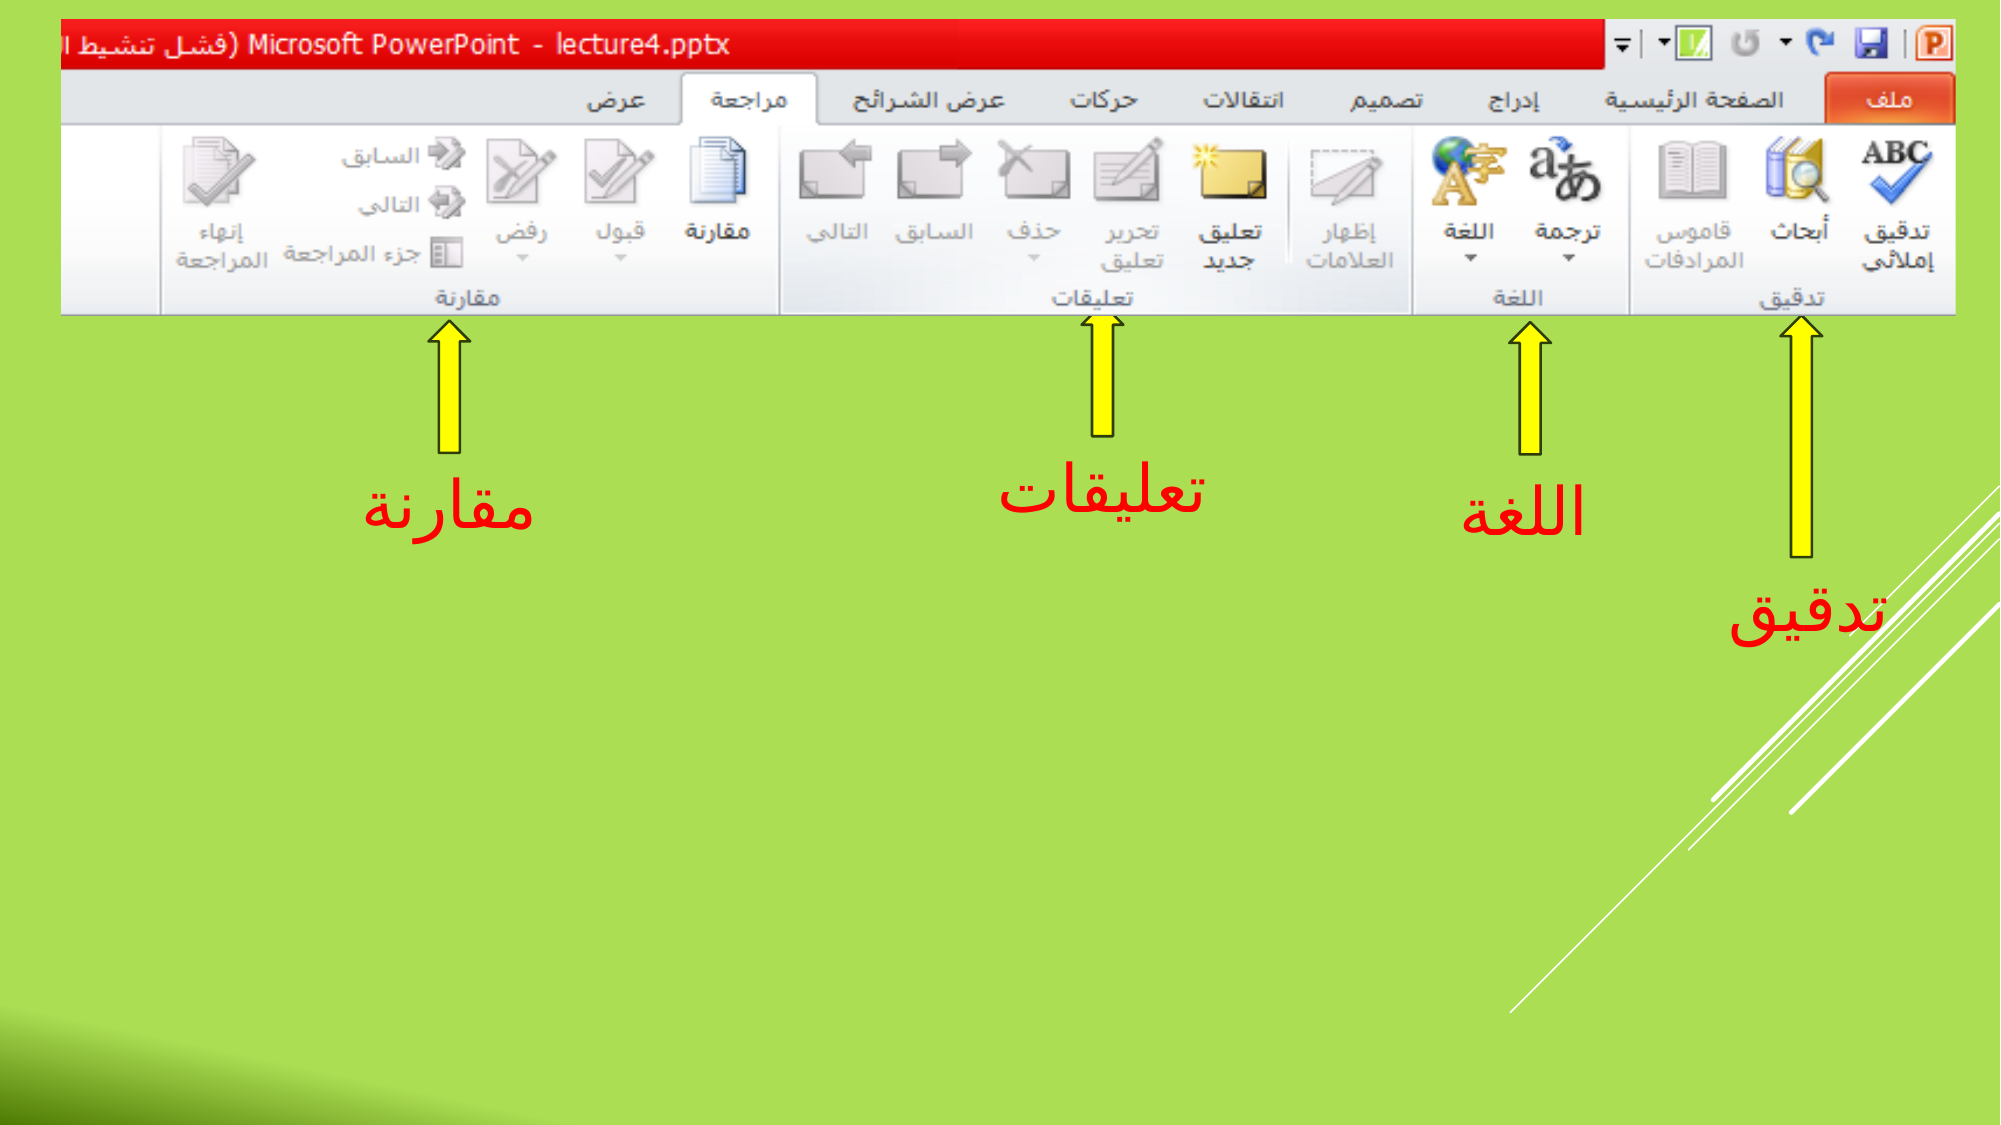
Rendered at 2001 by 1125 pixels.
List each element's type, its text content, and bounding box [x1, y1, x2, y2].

text_box [1080, 316, 1125, 438]
text_box اللغة [1376, 461, 1671, 556]
text_box مقارنة [279, 454, 620, 550]
text_box [427, 319, 472, 454]
text_box تعليقات [932, 438, 1273, 534]
text_box [1779, 316, 1824, 557]
picture [60, 19, 1956, 316]
text_box تدقيق [1661, 557, 1956, 652]
text_box [1508, 321, 1553, 456]
